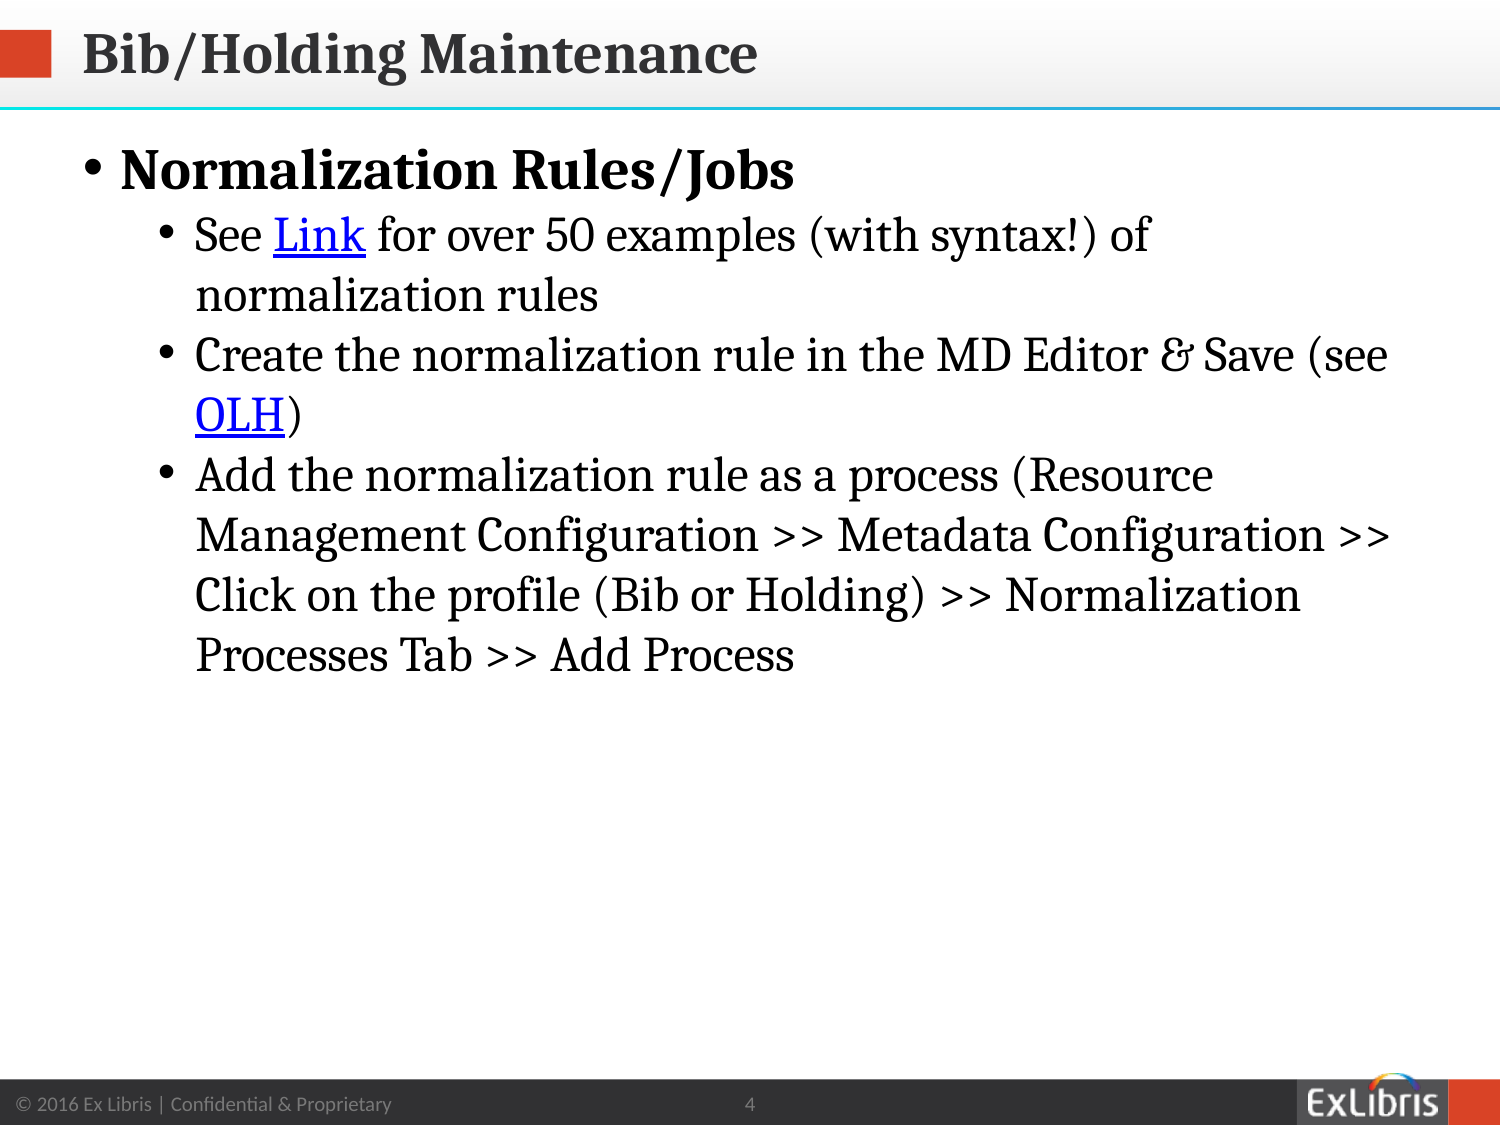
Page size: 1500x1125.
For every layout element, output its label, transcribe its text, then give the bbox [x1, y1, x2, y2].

slide_number 4 [662, 1073, 838, 1125]
picture [1308, 1073, 1438, 1122]
title Bib/Holding Maintenance [67, 3, 1427, 107]
list Normalization Rules/Jobs See Link for over 50 examples (with syntax!) of normalization rules Create the normalization rule in the MD Editor & Save (see OLH) Add the normalization rule as a process (Resource Management Configuration >> Metadata Configuration >> Click on the profile (Bib or Holding) >> Normalization Processes Tab >> Add Process [67, 123, 1427, 1031]
